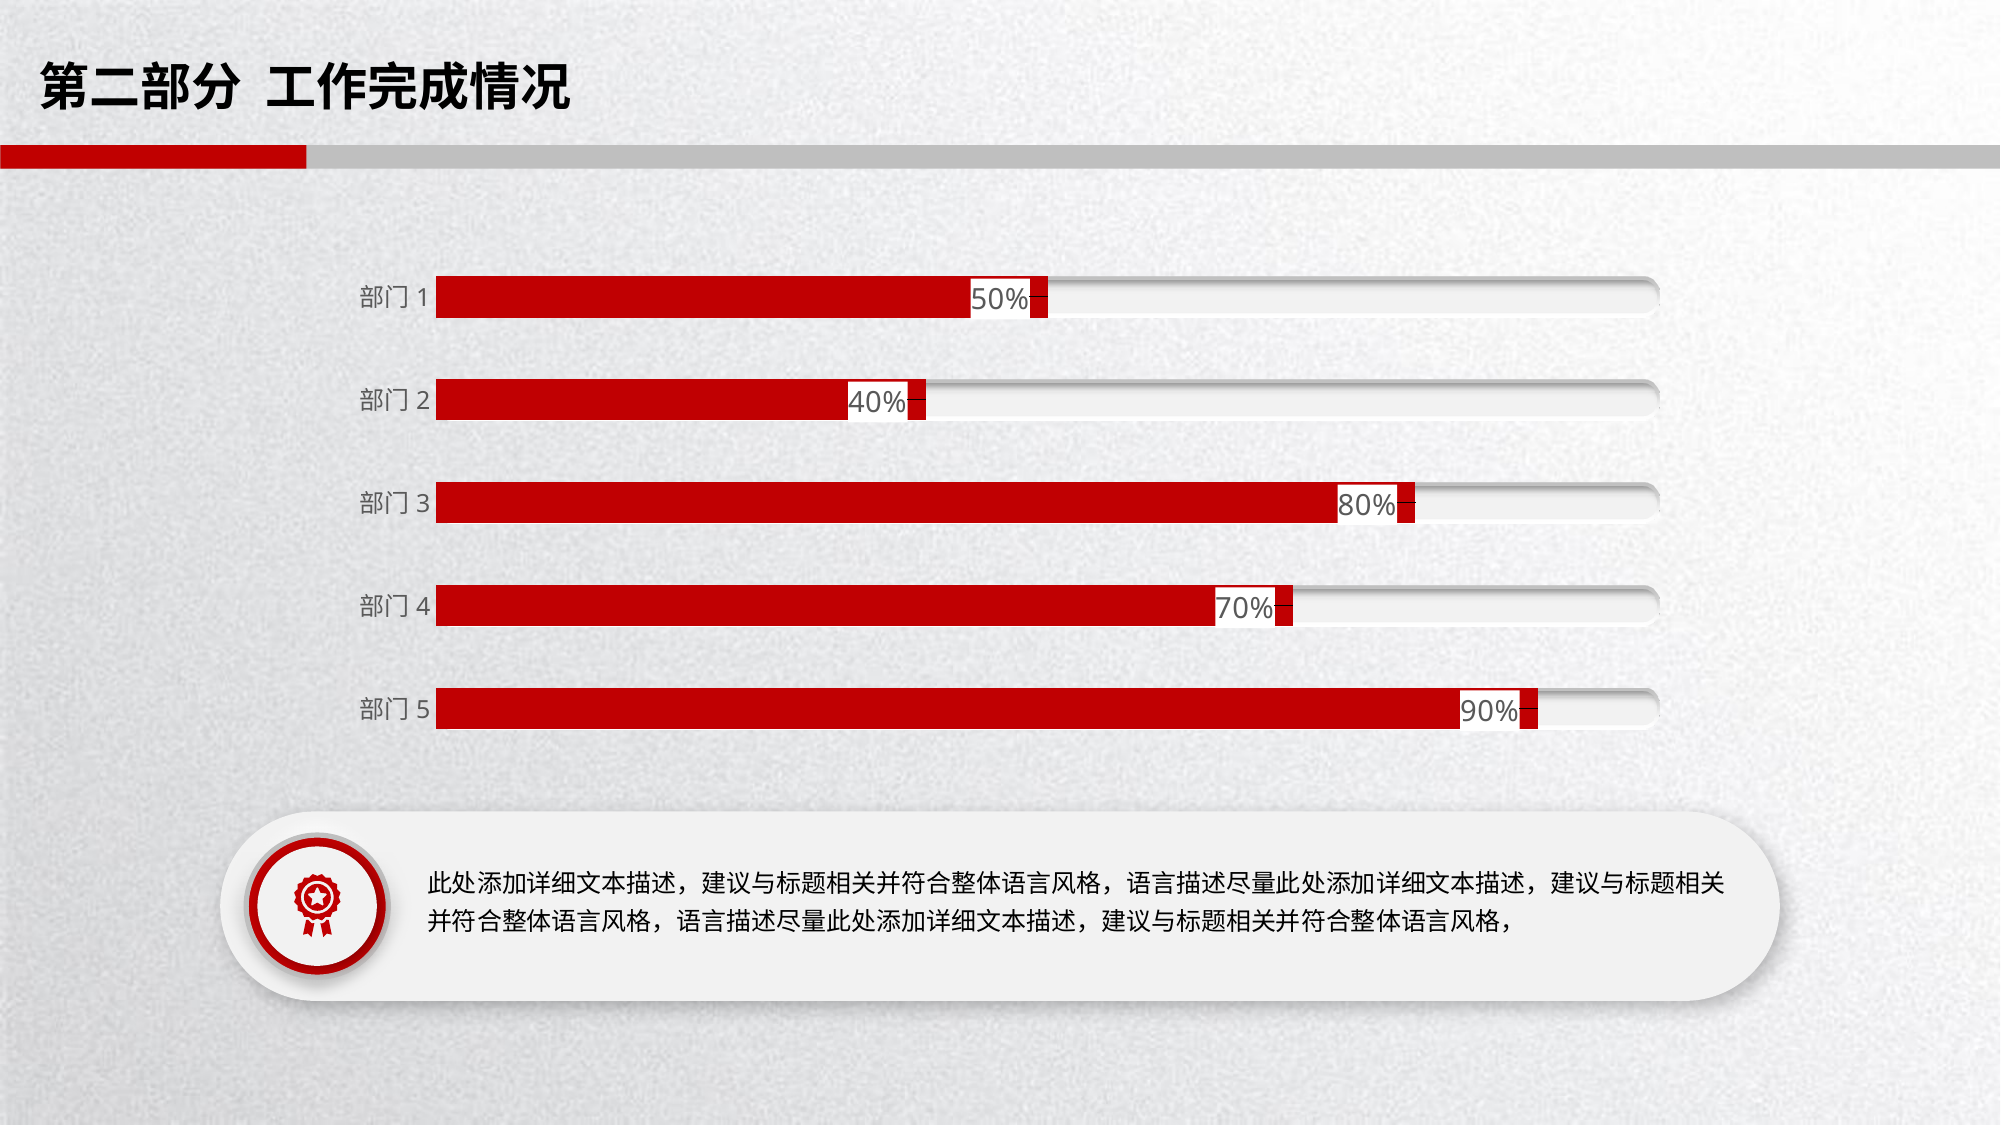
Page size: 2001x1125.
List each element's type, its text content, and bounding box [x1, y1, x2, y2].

text_box [413, 811, 1780, 1001]
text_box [221, 810, 413, 1002]
title 第二部分 工作完成情况 [23, 47, 1824, 124]
text_box 此处添加详细文本描述，建议与标题相关并符合整体语言风格，语言描述尽量此处添加详细文本描述，建议与标题相关并符合整体语言风格，语言描述尽量此处添加详细文本描述，建议与标题相关并符合整体语言风格， [416, 853, 1753, 943]
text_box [293, 873, 342, 938]
chart [339, 222, 1661, 784]
picture [0, 0, 2001, 1125]
